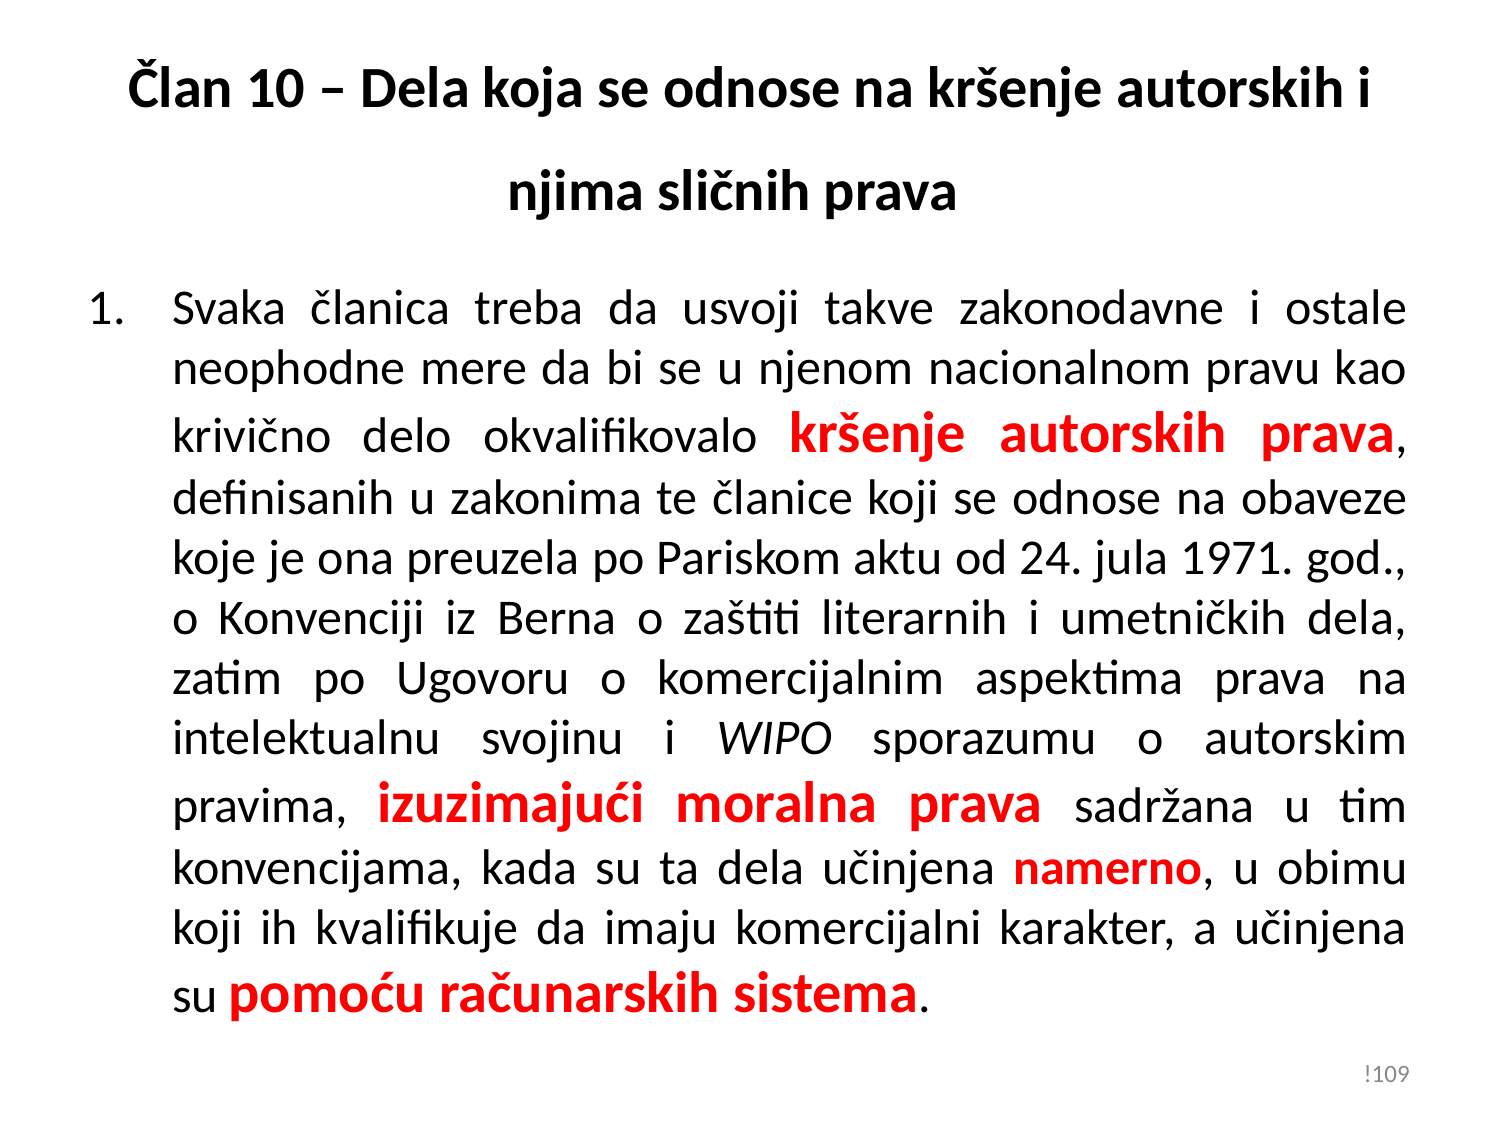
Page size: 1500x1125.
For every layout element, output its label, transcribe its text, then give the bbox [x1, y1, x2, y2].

list Svaka članica treba da usvoji takve zakonodavne i ostale neophodne mere da bi se u njenom nacionalnom pravu kao krivično delo okvalifikovalo kršenje autorskih prava, definisanih u zakonima te članice koji se odnose na obaveze koje je ona preuzela po Pariskom aktu od 24. jula 1971. god., o Konvenciji iz Berna o zaštiti literarnih i umetničkih dela, zatim po Ugovoru o komercijalnim aspektima prava na intelektualnu svojinu i WIPO sporazumu o autorskim pravima, izuzimajući moralna prava sadržana u tim konvencijama, kada su ta dela učinjena namerno, u obimu koji ih kvalifikuje da imaju komercijalni karakter, a učinjena su pomoću računarskih sistema. [72, 266, 1423, 1010]
slide_number !109 [1074, 1042, 1425, 1103]
title Član 10 – Dela koja se odnose na kršenje autorskih i njima sličnih prava [74, 44, 1426, 233]
